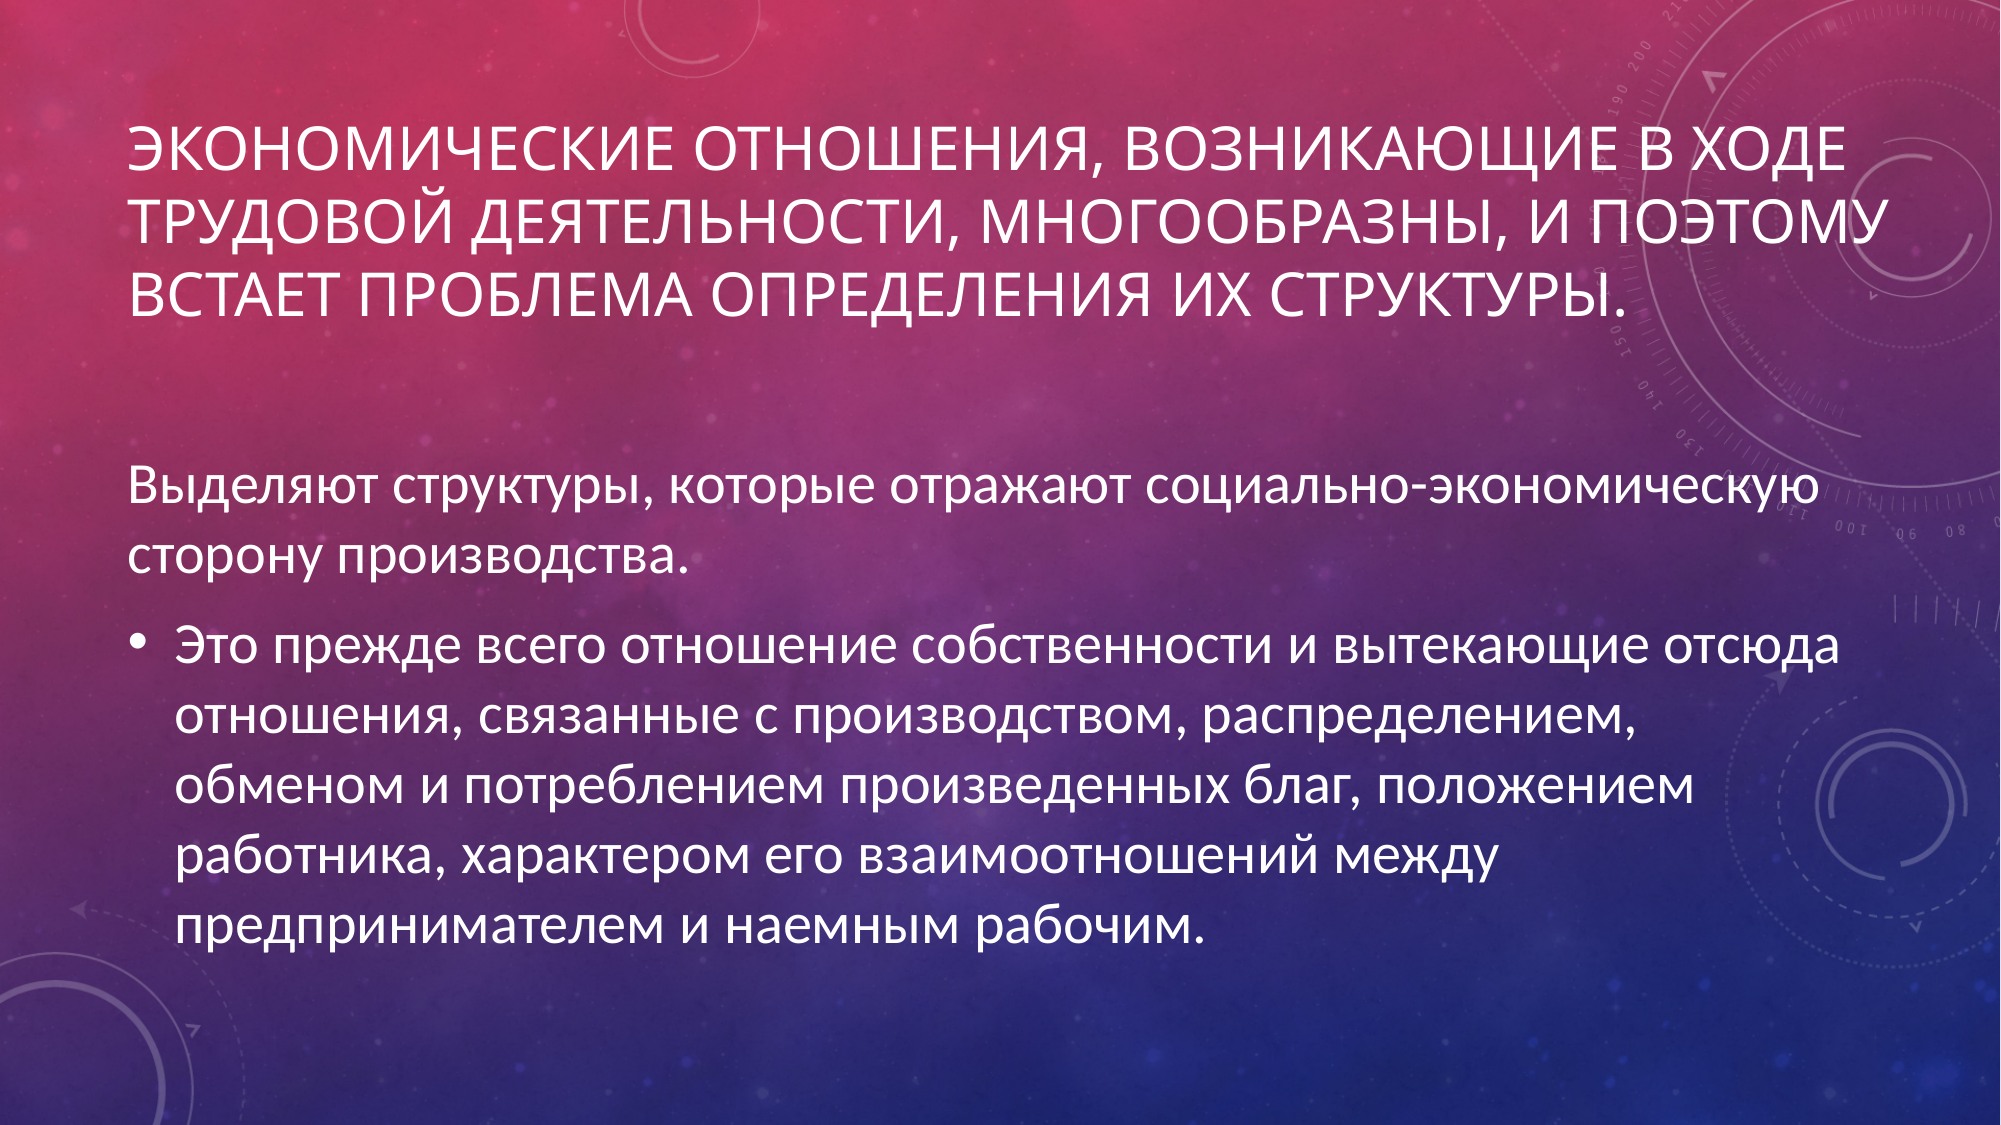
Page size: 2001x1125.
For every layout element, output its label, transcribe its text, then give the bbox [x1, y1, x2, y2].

list Выделяют структуры, которые отражают социально-экономическую сторону производства. Это прежде всего отношение собственности и вытекающие отсюда отношения, связанные с производством, распределением, обменом и потреблением произведенных благ, положением работника, характером его взаимоотношений между предпринимателем и наемным рабочим. [112, 433, 1878, 1033]
picture [0, 0, 2001, 1125]
title Экономические отношения, возникающие в ходе трудовой деятельности, многообразны, и поэтому встает проблема определения их структуры. [112, 99, 1927, 339]
